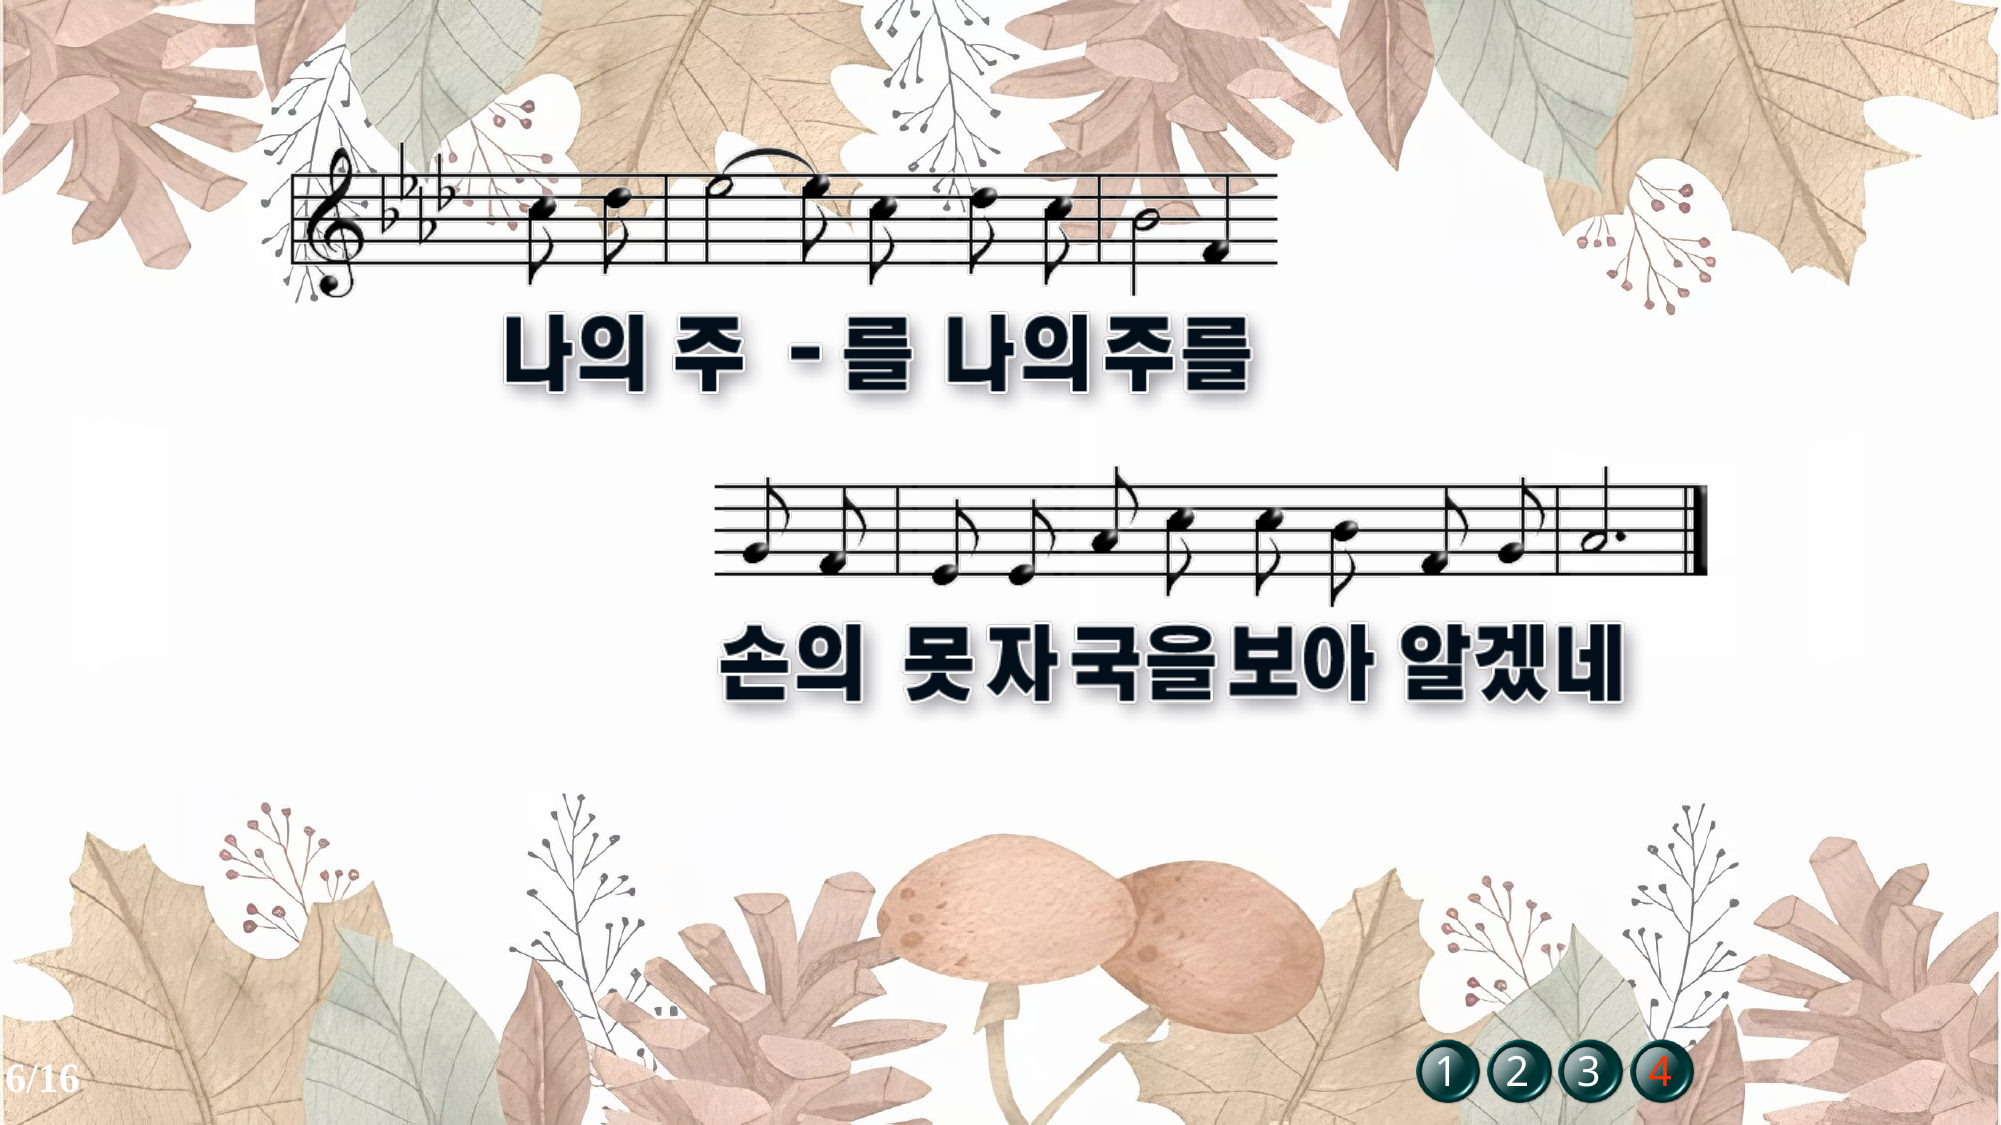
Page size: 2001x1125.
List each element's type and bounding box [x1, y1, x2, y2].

text_box [1555, 1035, 1626, 1106]
text_box [1413, 1035, 1484, 1106]
text_box [1627, 1035, 1697, 1106]
text_box [1484, 1035, 1555, 1106]
picture [0, 0, 2001, 1125]
